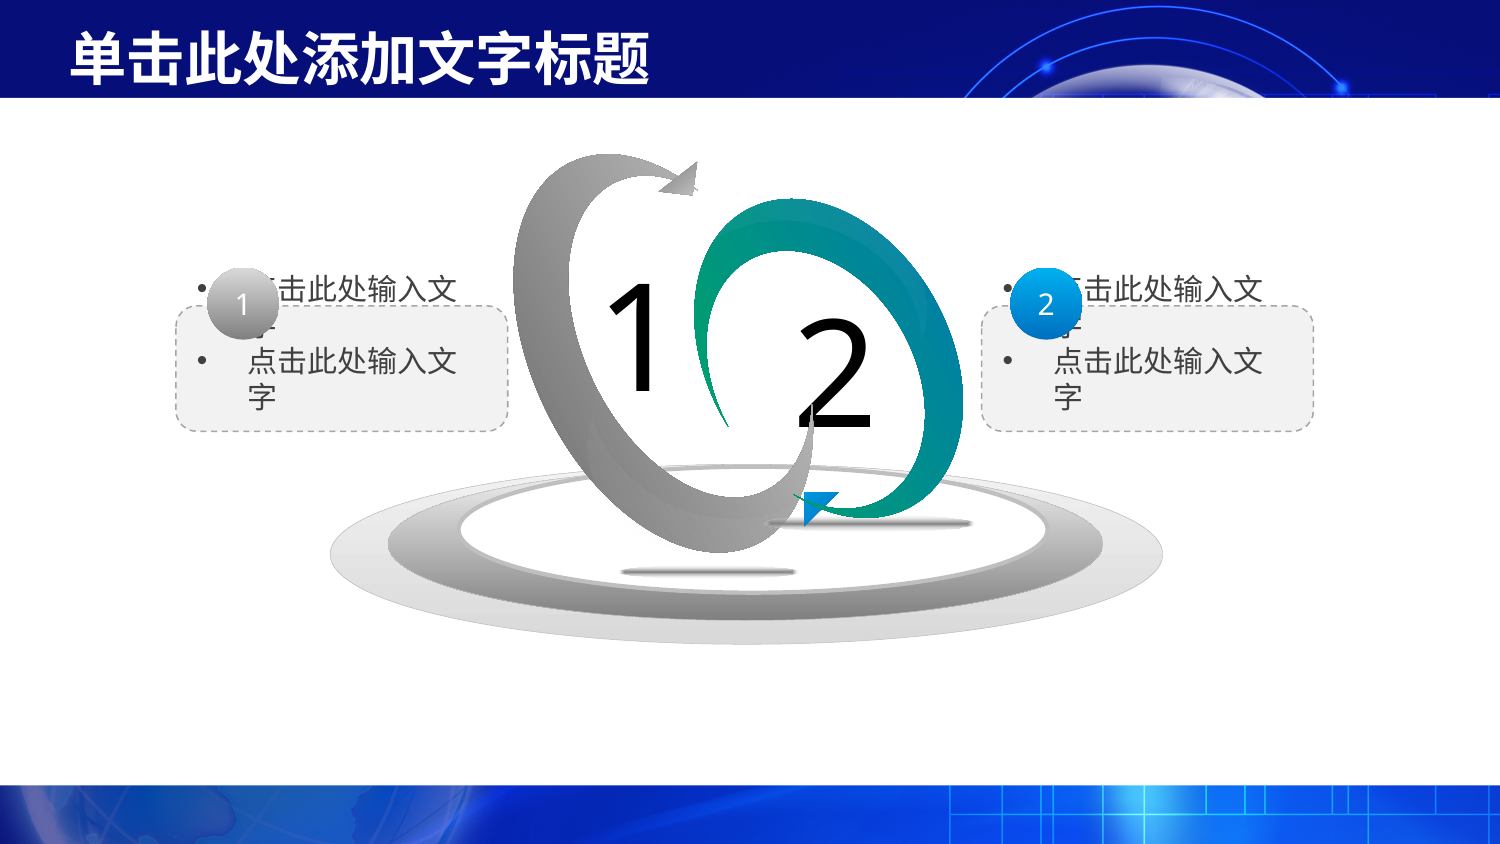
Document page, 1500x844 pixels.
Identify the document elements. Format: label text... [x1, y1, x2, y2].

text_box 1 [207, 267, 280, 340]
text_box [533, 145, 798, 579]
text_box [458, 487, 533, 572]
text_box [388, 482, 1103, 621]
text_box 2 [1010, 267, 1083, 340]
picture [0, 786, 1500, 844]
text_box 点击此处输入文字 点击此处输入文字 [981, 305, 1314, 432]
text_box [330, 477, 1163, 645]
text_box 点击此处输入文字 点击此处输入文字 [175, 305, 508, 432]
picture [0, 0, 1500, 97]
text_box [707, 188, 976, 531]
text_box [569, 488, 1048, 593]
